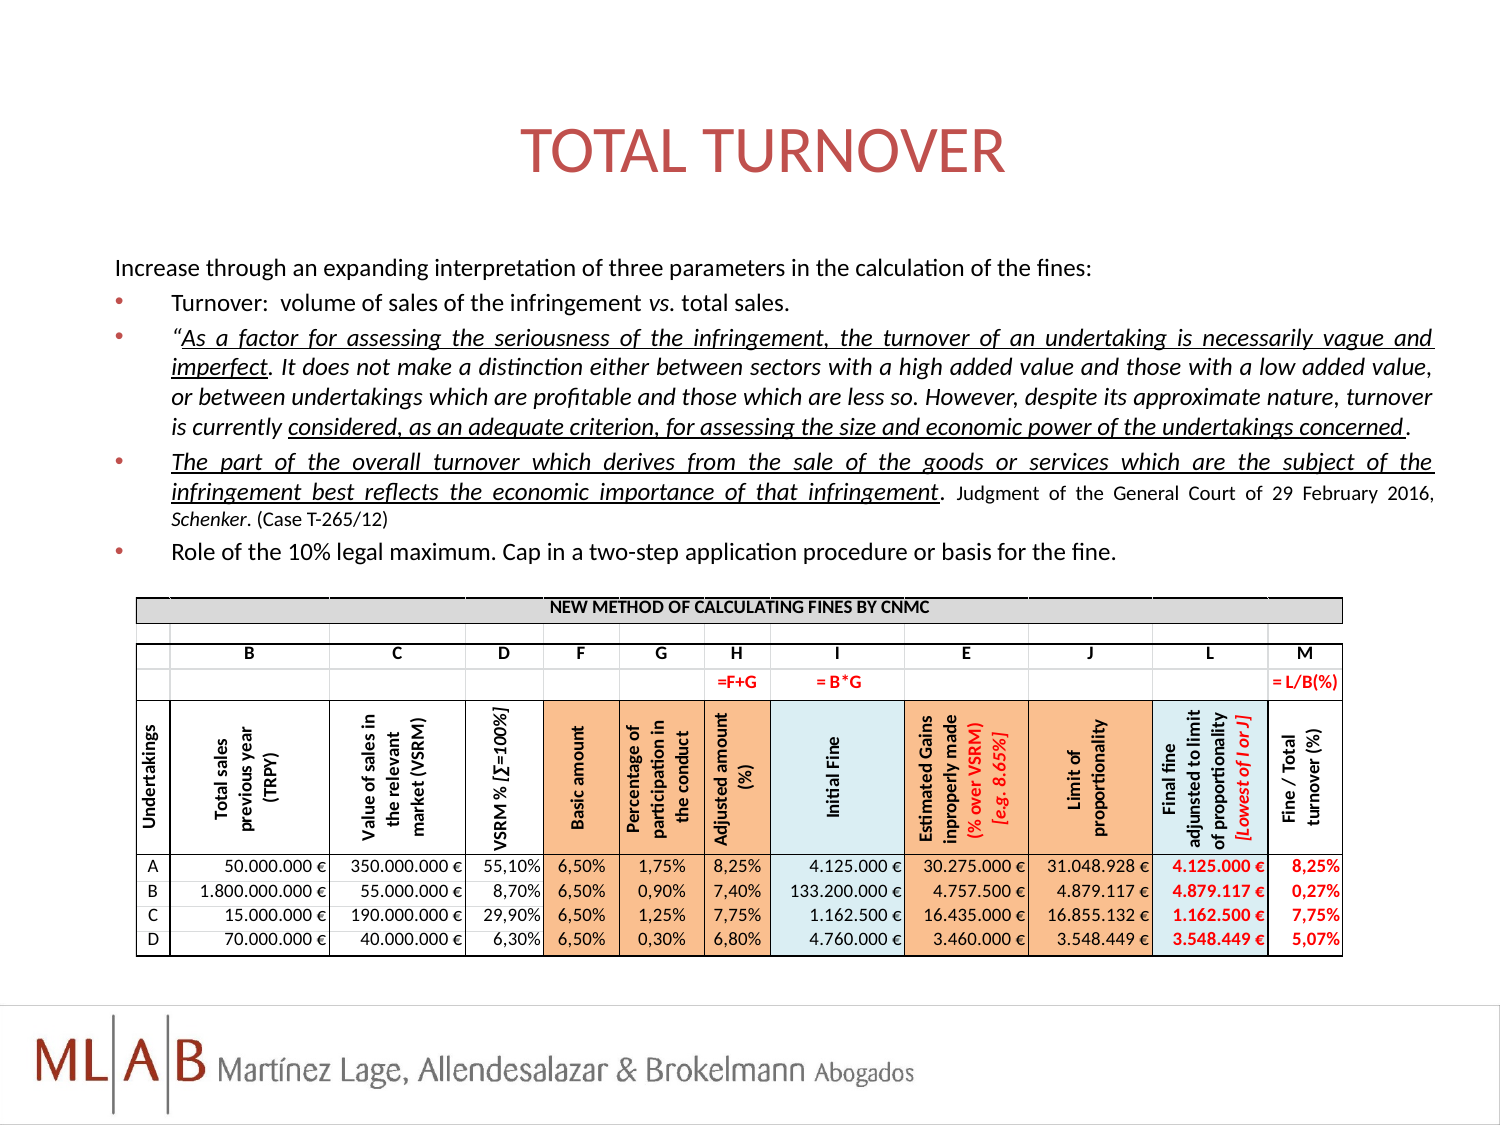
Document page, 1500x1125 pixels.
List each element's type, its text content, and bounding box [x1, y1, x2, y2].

text_box Increase through an expanding interpretation of three parameters in the calculation of the fines: Turnover: volume of sales of the infringement vs. total sales. “As a factor for assessing the seriousness of the infringement, the turnover of an undertaking is necessarily vague and imperfect. It does not make a distinction either between sectors with a high added value and those with a low added value, or between undertakings which are profitable and those which are less so. However, despite its approximate nature, turnover is currently considered, as an adequate criterion, for assessing the size and economic power of the undertakings concerned. The part of the overall turnover which derives from the sale of the goods or services which are the subject of the infringement best reflects the economic importance of that infringement. Judgment of the General Court of 29 February 2016, Schenker. (Case T-265/12) Role of the 10% legal maximum. Cap in a two-step application procedure or basis for the fine. [99, 243, 1450, 575]
title TOTAL TURNOVER [88, 52, 1439, 240]
picture [0, 1003, 1500, 1125]
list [135, 597, 1344, 958]
